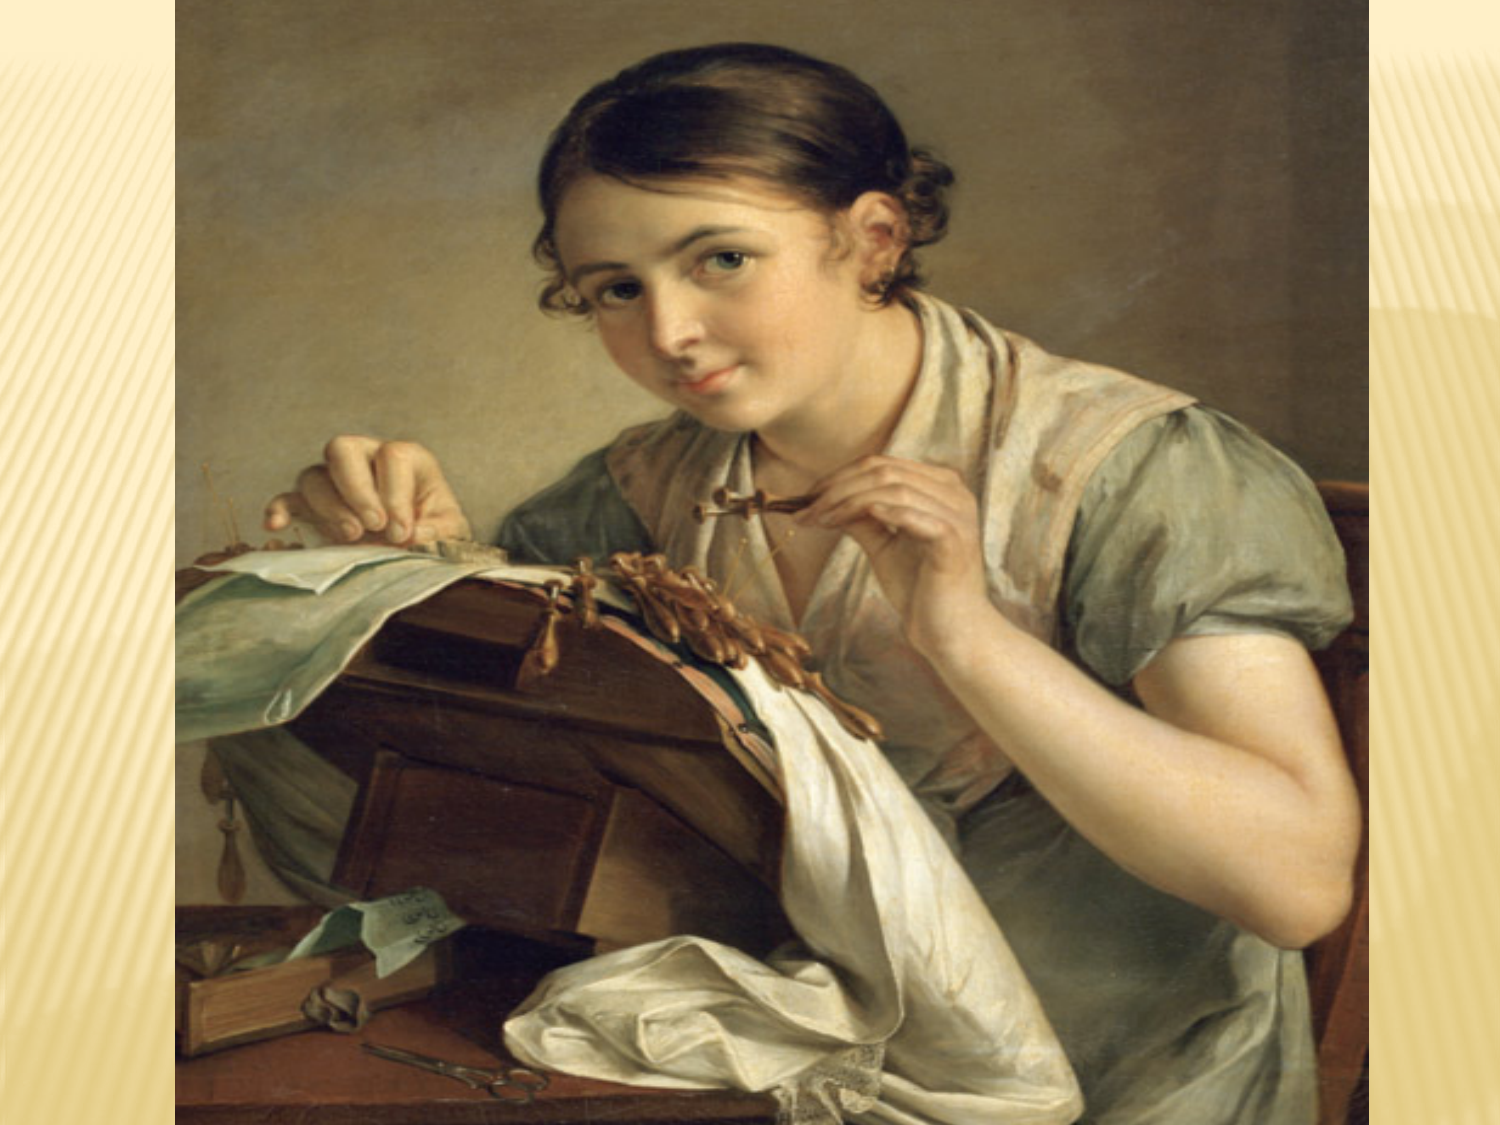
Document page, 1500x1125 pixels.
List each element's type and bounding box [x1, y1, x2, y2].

picture [175, 0, 1369, 1125]
